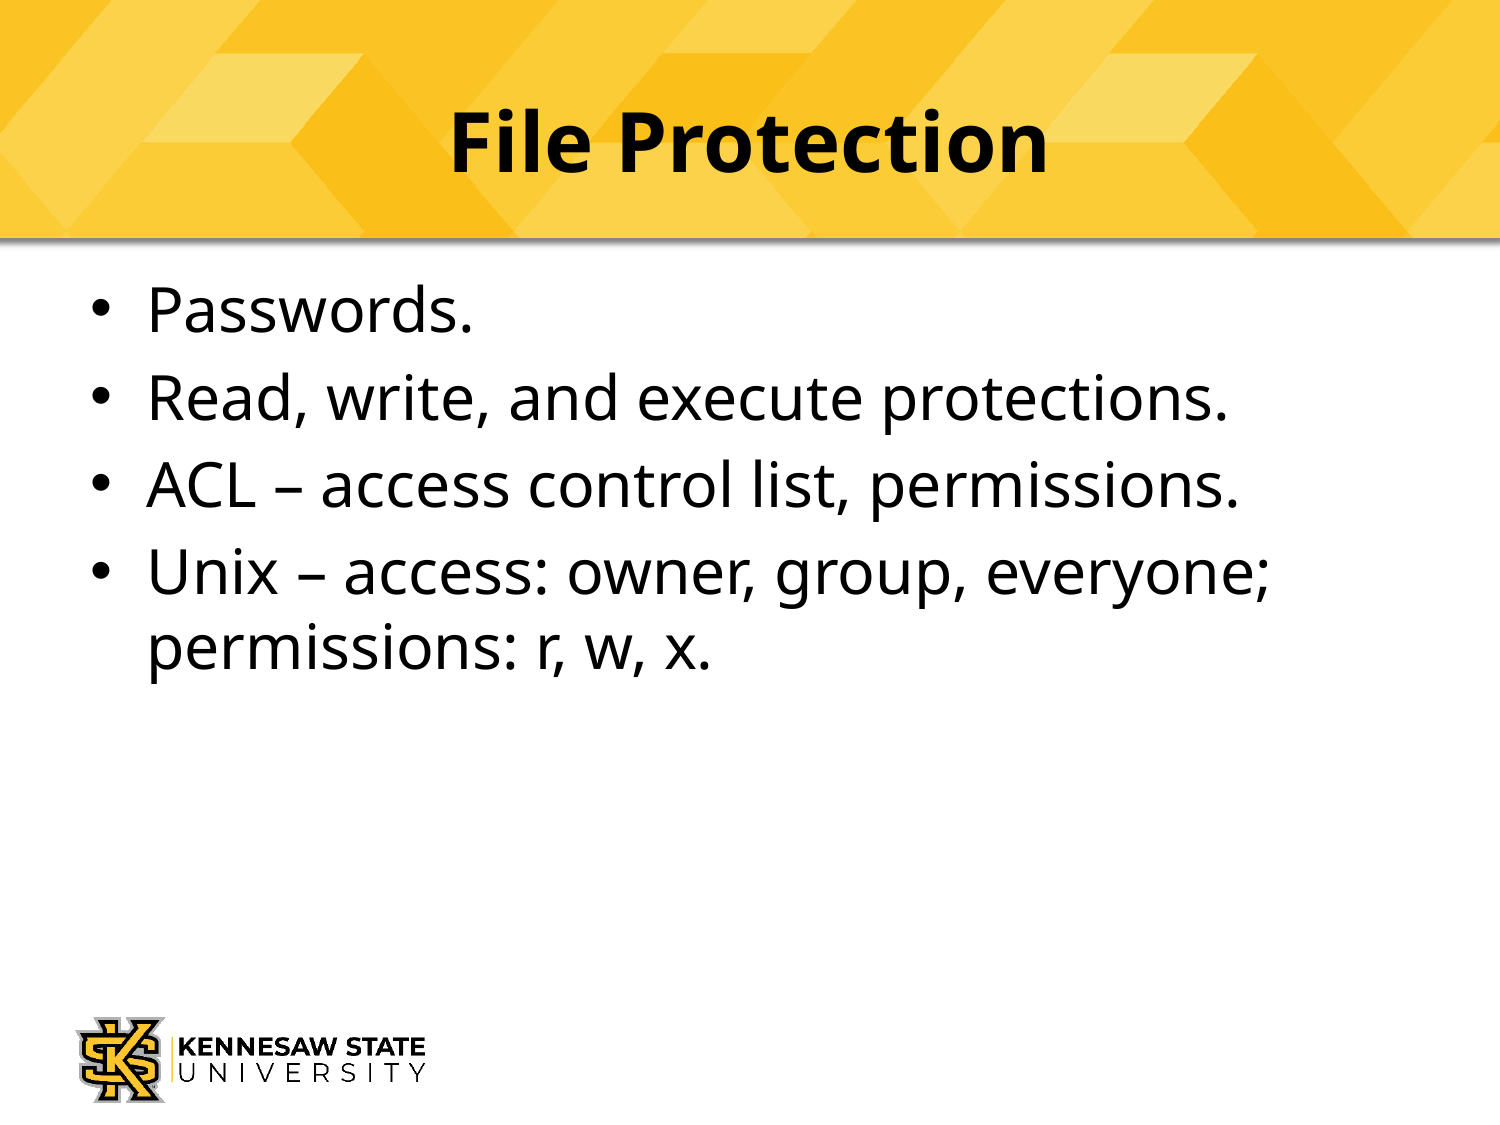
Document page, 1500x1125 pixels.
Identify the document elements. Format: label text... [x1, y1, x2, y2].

title File Protection [75, 45, 1425, 233]
list Passwords. Read, write, and execute protections. ACL – access control list, permissions. Unix – access: owner, group, everyone; permissions: r, w, x. [75, 262, 1425, 1005]
picture [75, 1017, 425, 1103]
picture [0, 0, 1500, 251]
